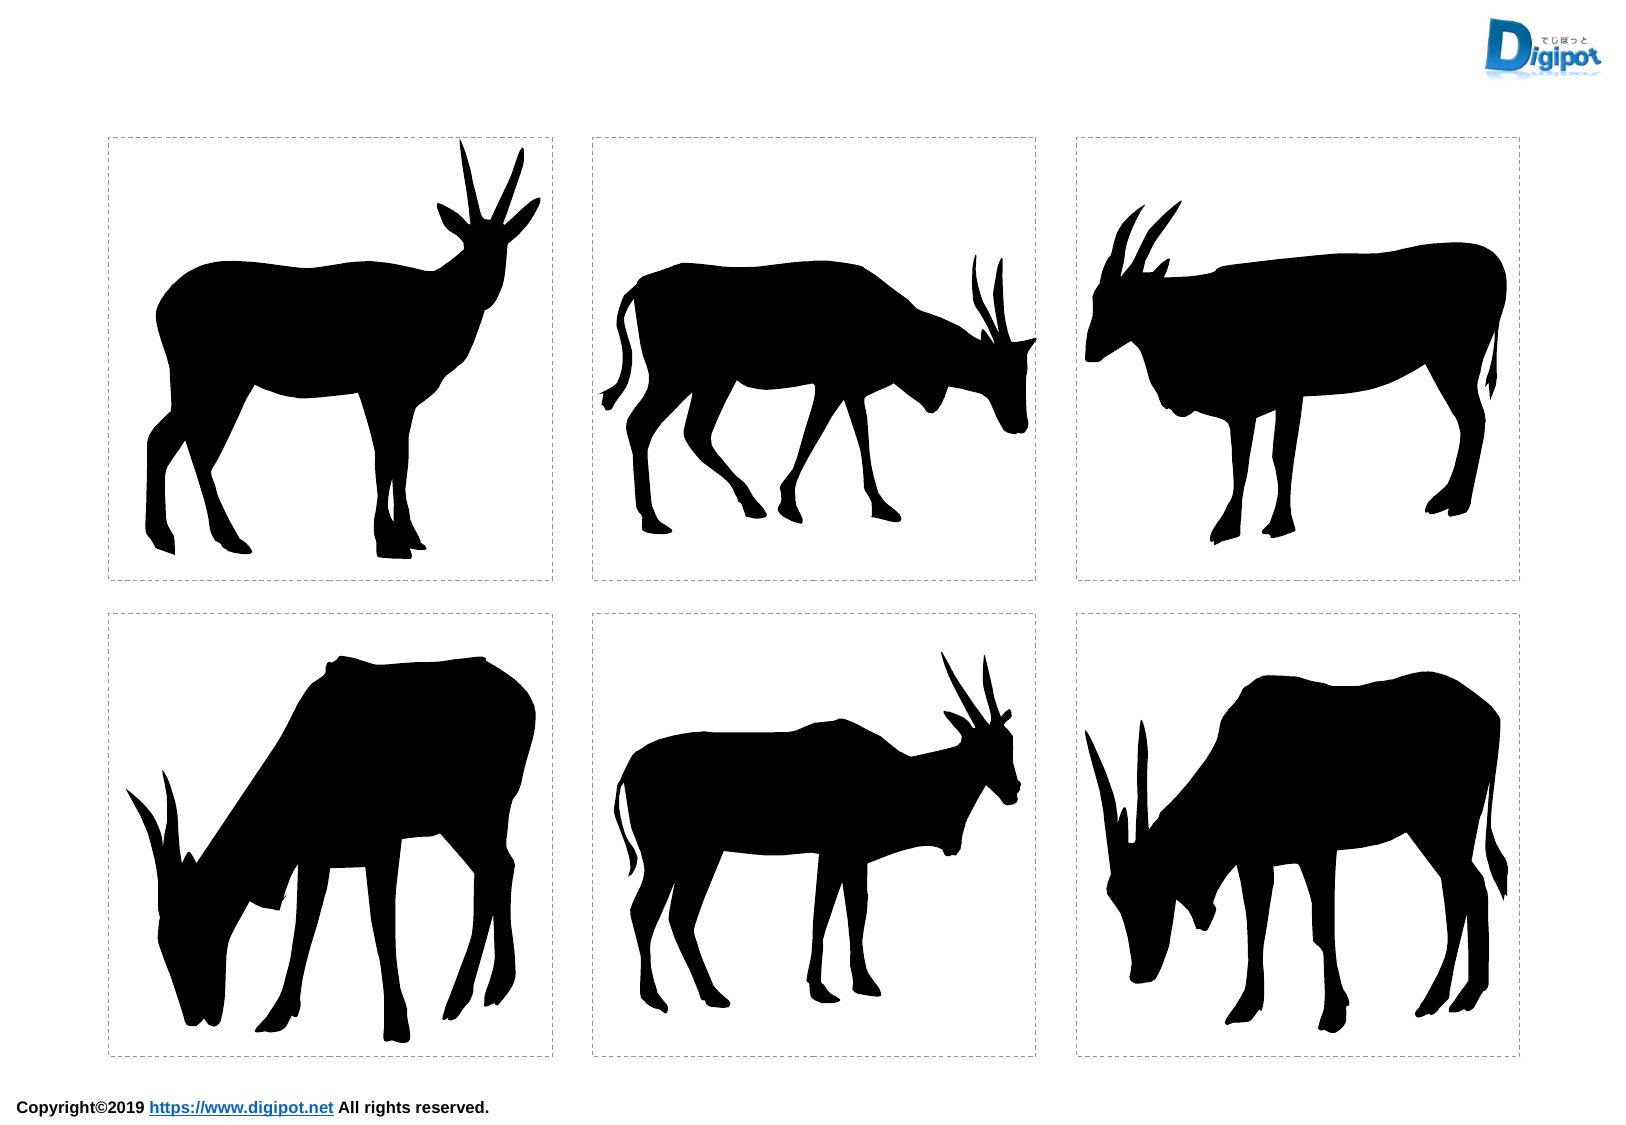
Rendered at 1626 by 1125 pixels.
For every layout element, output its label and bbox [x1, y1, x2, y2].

text_box [125, 655, 536, 1043]
text_box [598, 254, 1037, 535]
text_box [613, 651, 1022, 1014]
text_box [1085, 200, 1507, 546]
text_box [145, 139, 541, 559]
picture [1485, 18, 1602, 82]
text_box [1085, 671, 1508, 1034]
